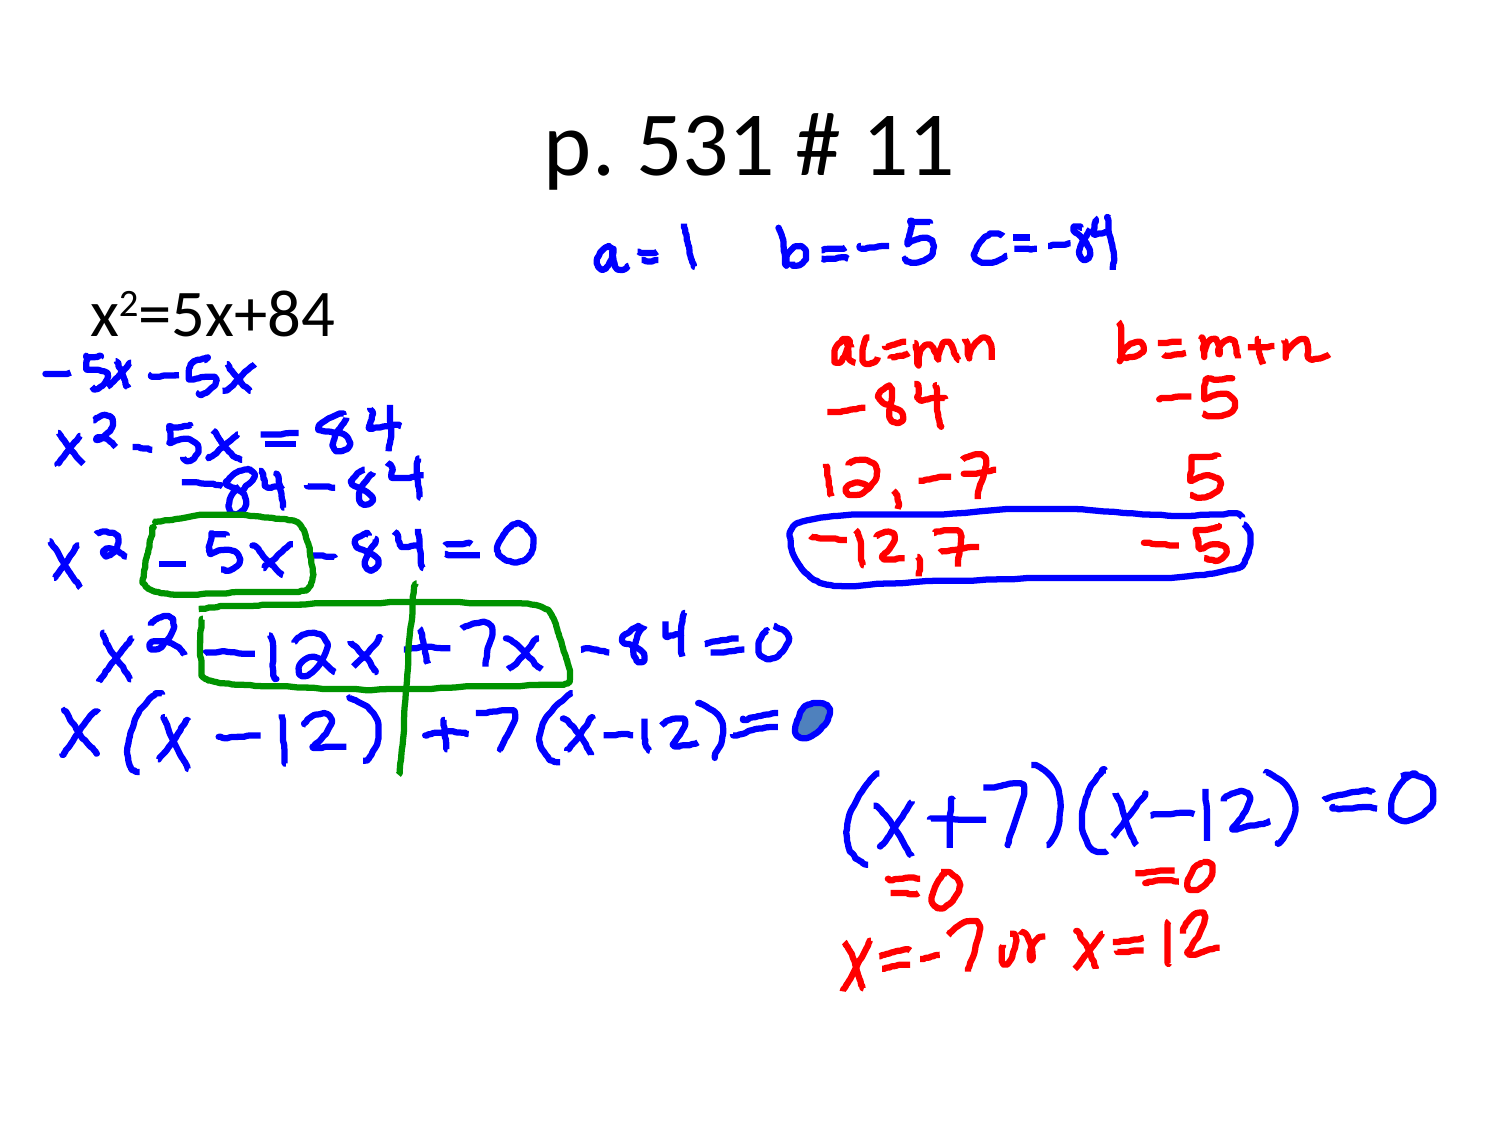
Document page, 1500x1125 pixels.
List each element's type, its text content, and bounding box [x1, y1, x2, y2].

text_box [1157, 340, 1182, 344]
text_box [411, 582, 417, 601]
text_box [1202, 377, 1236, 417]
text_box [964, 336, 993, 360]
text_box [920, 954, 940, 960]
text_box [918, 475, 952, 482]
text_box [856, 968, 865, 990]
text_box [157, 719, 190, 761]
text_box [259, 470, 279, 489]
text_box [1048, 242, 1071, 247]
text_box [424, 730, 469, 737]
text_box [417, 528, 424, 569]
text_box [1117, 321, 1145, 363]
text_box [1112, 937, 1144, 943]
text_box [968, 473, 985, 500]
text_box [444, 553, 480, 557]
text_box [116, 658, 132, 680]
text_box [106, 362, 132, 388]
text_box [1114, 793, 1126, 819]
text_box [56, 435, 81, 466]
text_box [397, 690, 407, 776]
text_box [538, 692, 573, 763]
text_box [350, 468, 374, 506]
text_box [188, 356, 218, 396]
text_box [44, 371, 71, 375]
text_box [882, 963, 911, 970]
text_box [581, 647, 610, 654]
text_box [198, 601, 571, 692]
text_box [1189, 454, 1222, 499]
text_box [1092, 217, 1107, 236]
text_box [70, 449, 84, 465]
text_box [1088, 952, 1097, 969]
text_box [132, 446, 153, 451]
text_box [442, 719, 446, 731]
text_box [1200, 336, 1239, 359]
text_box [1116, 949, 1144, 953]
text_box [579, 735, 592, 756]
text_box [1182, 911, 1220, 956]
text_box [948, 798, 954, 848]
text_box [1000, 932, 1018, 966]
text_box [222, 363, 256, 392]
text_box [1106, 216, 1115, 270]
text_box [680, 612, 686, 657]
text_box [49, 540, 64, 564]
text_box [354, 532, 380, 572]
text_box [827, 407, 866, 413]
text_box [621, 625, 646, 664]
text_box [893, 829, 913, 857]
text_box [873, 805, 894, 829]
text_box [224, 445, 243, 461]
text_box [386, 462, 416, 479]
text_box [1144, 879, 1179, 884]
text_box [892, 490, 900, 510]
text_box [141, 513, 315, 596]
text_box [914, 340, 960, 367]
text_box [664, 621, 680, 638]
text_box [475, 709, 516, 751]
text_box [983, 782, 1025, 846]
text_box [217, 734, 261, 739]
text_box [444, 735, 448, 751]
text_box [843, 941, 856, 967]
text_box [947, 920, 982, 972]
text_box [890, 892, 920, 896]
text_box [280, 714, 286, 765]
text_box [833, 338, 856, 364]
text_box [239, 379, 251, 392]
text_box [61, 710, 100, 756]
text_box [1019, 930, 1046, 962]
text_box [168, 424, 200, 462]
text_box [845, 772, 880, 866]
text_box [821, 246, 846, 251]
text_box [311, 554, 336, 559]
text_box [115, 360, 122, 372]
text_box [1125, 821, 1138, 846]
text_box [595, 245, 630, 271]
text_box [1074, 933, 1103, 970]
text_box [879, 801, 913, 849]
text_box [566, 716, 594, 751]
text_box [914, 383, 936, 402]
text_box [63, 709, 79, 732]
text_box [162, 716, 175, 740]
text_box [732, 726, 778, 737]
text_box [903, 219, 935, 264]
text_box [1204, 788, 1208, 841]
text_box [1223, 790, 1271, 831]
text_box [1323, 789, 1374, 801]
text_box [85, 355, 109, 391]
text_box [496, 522, 535, 564]
text_box [858, 245, 890, 250]
text_box [150, 373, 180, 378]
text_box [1261, 345, 1275, 349]
text_box [1283, 338, 1330, 361]
text_box [930, 871, 961, 910]
text_box [1186, 861, 1214, 891]
text_box [306, 485, 336, 489]
text_box [1135, 869, 1175, 874]
text_box [303, 712, 347, 749]
text_box [844, 459, 879, 496]
text_box [224, 468, 249, 513]
text_box [1158, 395, 1192, 401]
text_box [660, 717, 699, 748]
text_box [173, 741, 190, 770]
text_box [842, 940, 871, 992]
text_box [887, 876, 921, 881]
text_box [603, 733, 634, 737]
text_box [126, 692, 163, 773]
text_box [348, 696, 380, 762]
text_box [444, 542, 472, 547]
text_box [961, 453, 987, 473]
text_box [391, 420, 402, 427]
text_box [1150, 812, 1195, 817]
text_box [148, 615, 186, 656]
text_box [1390, 772, 1435, 822]
text_box [742, 712, 779, 721]
text_box [260, 432, 299, 436]
text_box [861, 336, 879, 365]
text_box [98, 637, 133, 683]
text_box [962, 468, 997, 475]
text_box [697, 702, 724, 759]
text_box [58, 432, 69, 448]
text_box [102, 632, 117, 658]
text_box [1256, 338, 1264, 365]
text_box [757, 625, 790, 661]
text_box [317, 412, 352, 453]
text_box [934, 384, 942, 428]
text_box [95, 530, 128, 558]
text_box [889, 352, 910, 359]
text_box [884, 340, 907, 348]
text_box [643, 718, 651, 752]
text_box [792, 701, 833, 741]
text_box [393, 530, 418, 548]
text_box [64, 565, 82, 589]
text_box [1075, 930, 1089, 951]
text_box [877, 384, 904, 424]
text_box [415, 457, 422, 499]
text_box [226, 363, 239, 378]
text_box [683, 223, 696, 268]
text_box [637, 250, 658, 254]
text_box [240, 468, 256, 493]
text_box [641, 259, 659, 263]
text_box [275, 471, 285, 509]
text_box [1331, 806, 1378, 811]
text_box [1081, 768, 1108, 853]
text_box [212, 429, 226, 445]
text_box [1162, 352, 1187, 357]
text_box [79, 733, 98, 756]
text_box [93, 414, 117, 448]
text_box [704, 637, 739, 645]
text_box [777, 227, 807, 267]
text_box [1031, 764, 1062, 846]
text_box [821, 256, 849, 261]
text_box [181, 481, 224, 488]
text_box [879, 948, 911, 957]
title p. 531 # 11 [75, 45, 1425, 233]
list x2=5x+84 [75, 262, 1425, 1005]
text_box [1072, 225, 1091, 261]
text_box [972, 232, 1008, 264]
text_box [1265, 771, 1297, 845]
text_box [1166, 920, 1170, 965]
text_box [121, 373, 130, 389]
text_box [53, 544, 80, 579]
text_box [825, 463, 833, 497]
text_box [368, 407, 389, 430]
text_box [387, 404, 393, 452]
text_box [562, 717, 580, 736]
text_box [710, 648, 745, 654]
text_box [788, 508, 1252, 588]
text_box [207, 433, 238, 460]
text_box [1112, 792, 1148, 838]
